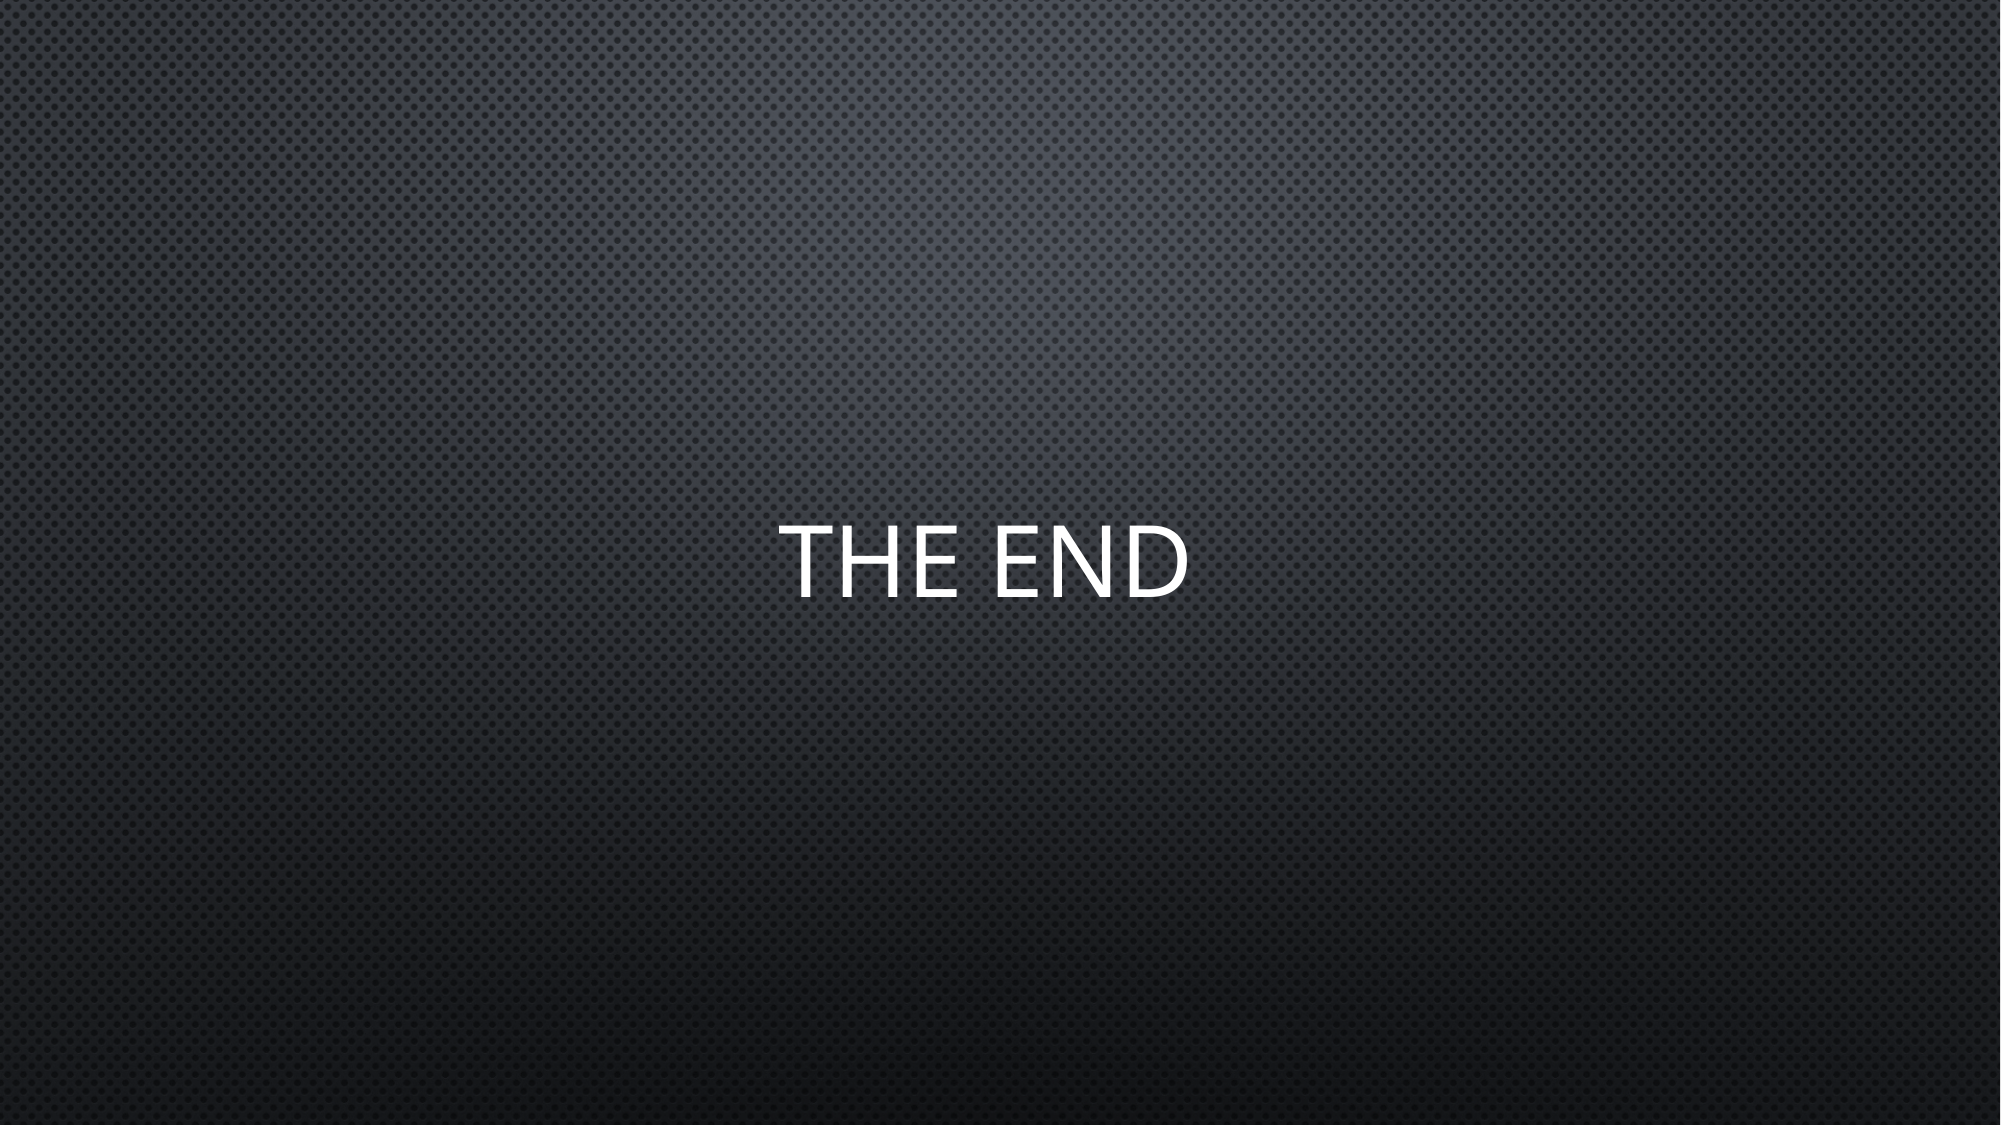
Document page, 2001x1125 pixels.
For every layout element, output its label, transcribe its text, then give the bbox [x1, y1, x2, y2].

title The End [287, 99, 1711, 625]
